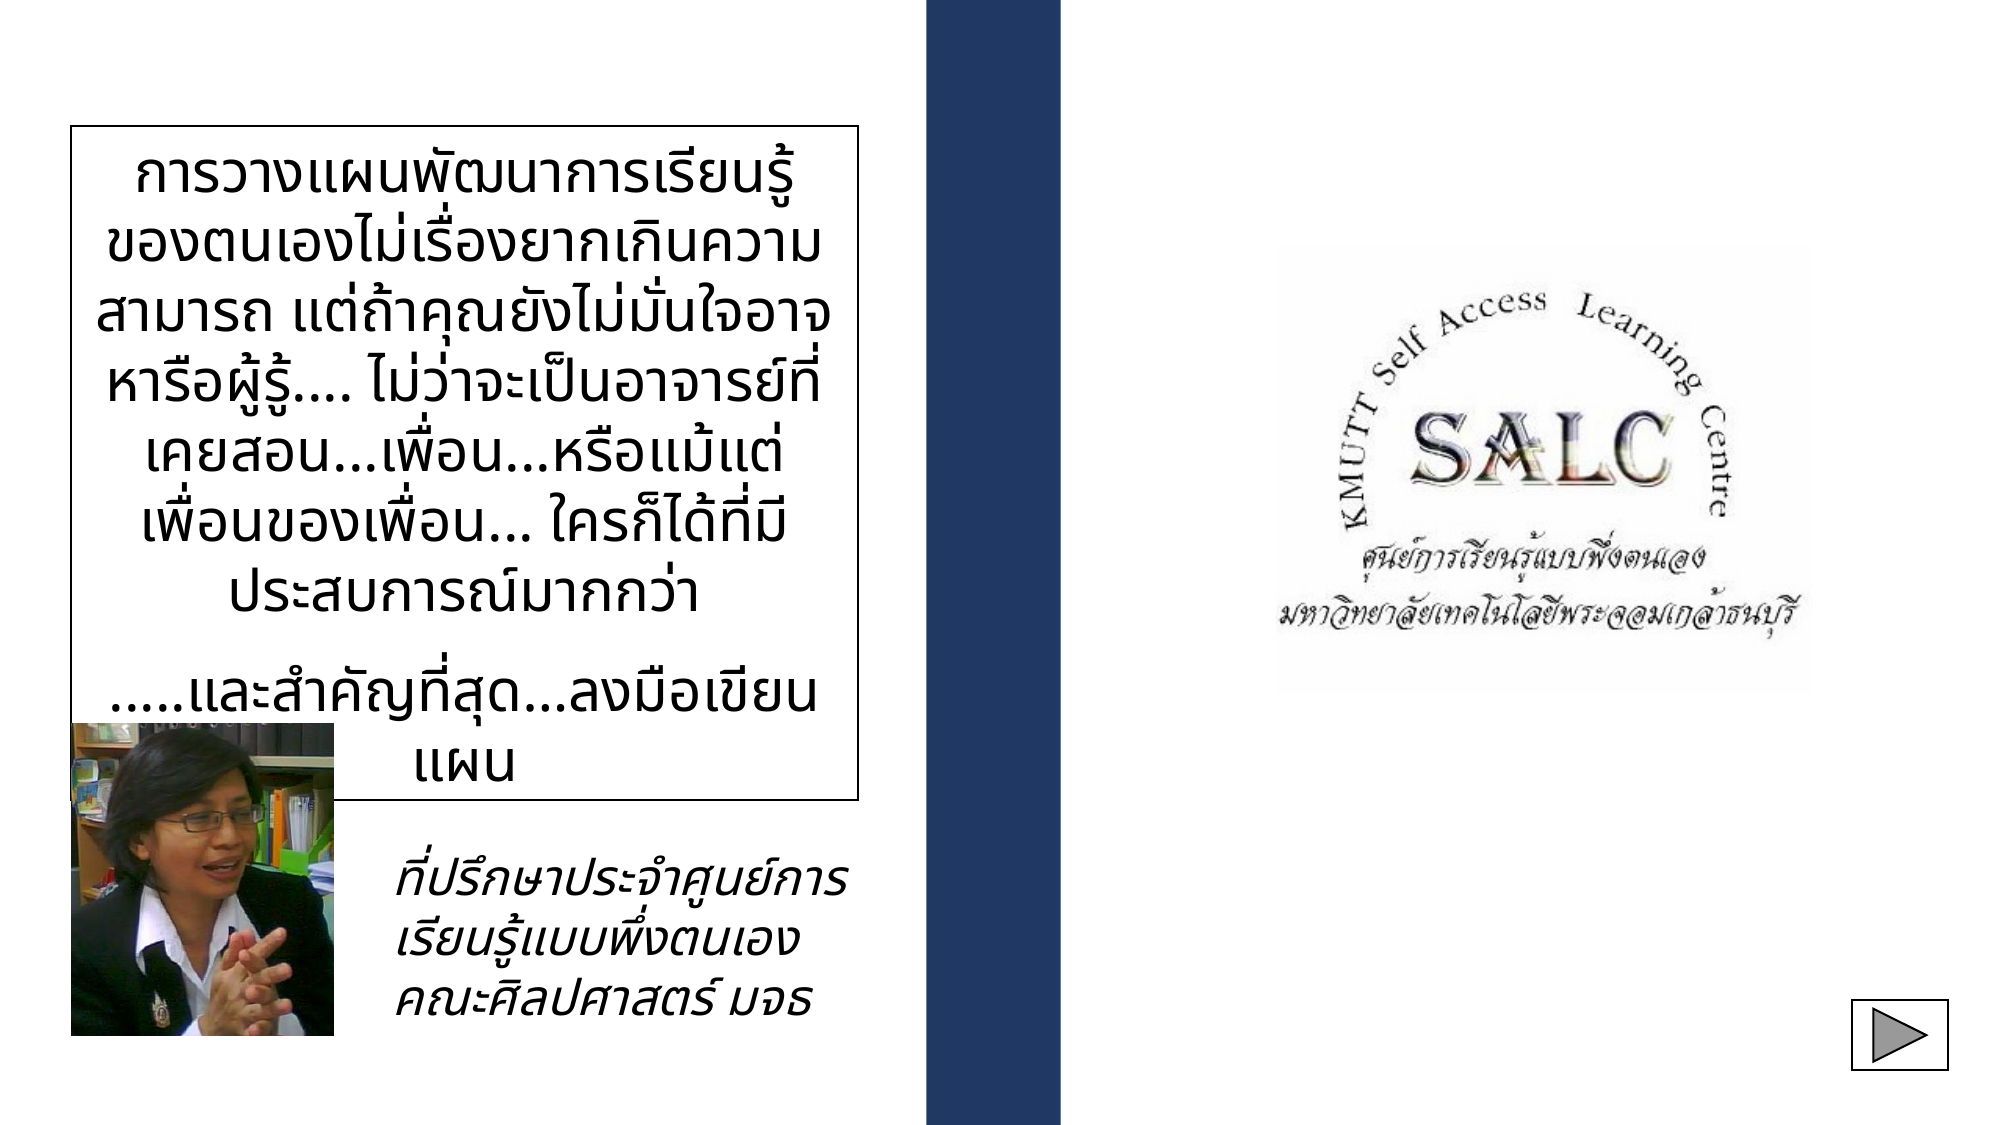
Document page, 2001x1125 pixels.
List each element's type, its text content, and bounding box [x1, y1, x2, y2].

text_box [925, 0, 1062, 1125]
text_box ที่ปรึกษาประจำศูนย์การเรียนรู้แบบพึ่งตนเอง คณะศิลปศาสตร์ มจธ [378, 838, 872, 1033]
text_box [1851, 999, 1949, 1071]
picture [71, 723, 334, 1036]
text_box การวางแผนพัฒนาการเรียนรู้ของตนเองไม่เรื่องยากเกินความสามารถ แต่ถ้าคุณยังไม่มั่นใจอาจหารือผู้รู้.... ไม่ว่าจะเป็นอาจารย์ที่เคยสอน...เพื่อน...หรือแม้แต่เพื่อนของเพื่อน... ใครก็ได้ที่มีประสบการณ์มากกว่า .....และสำคัญที่สุด…ลงมือเขียนแผน [70, 125, 859, 801]
picture [1276, 246, 1813, 694]
